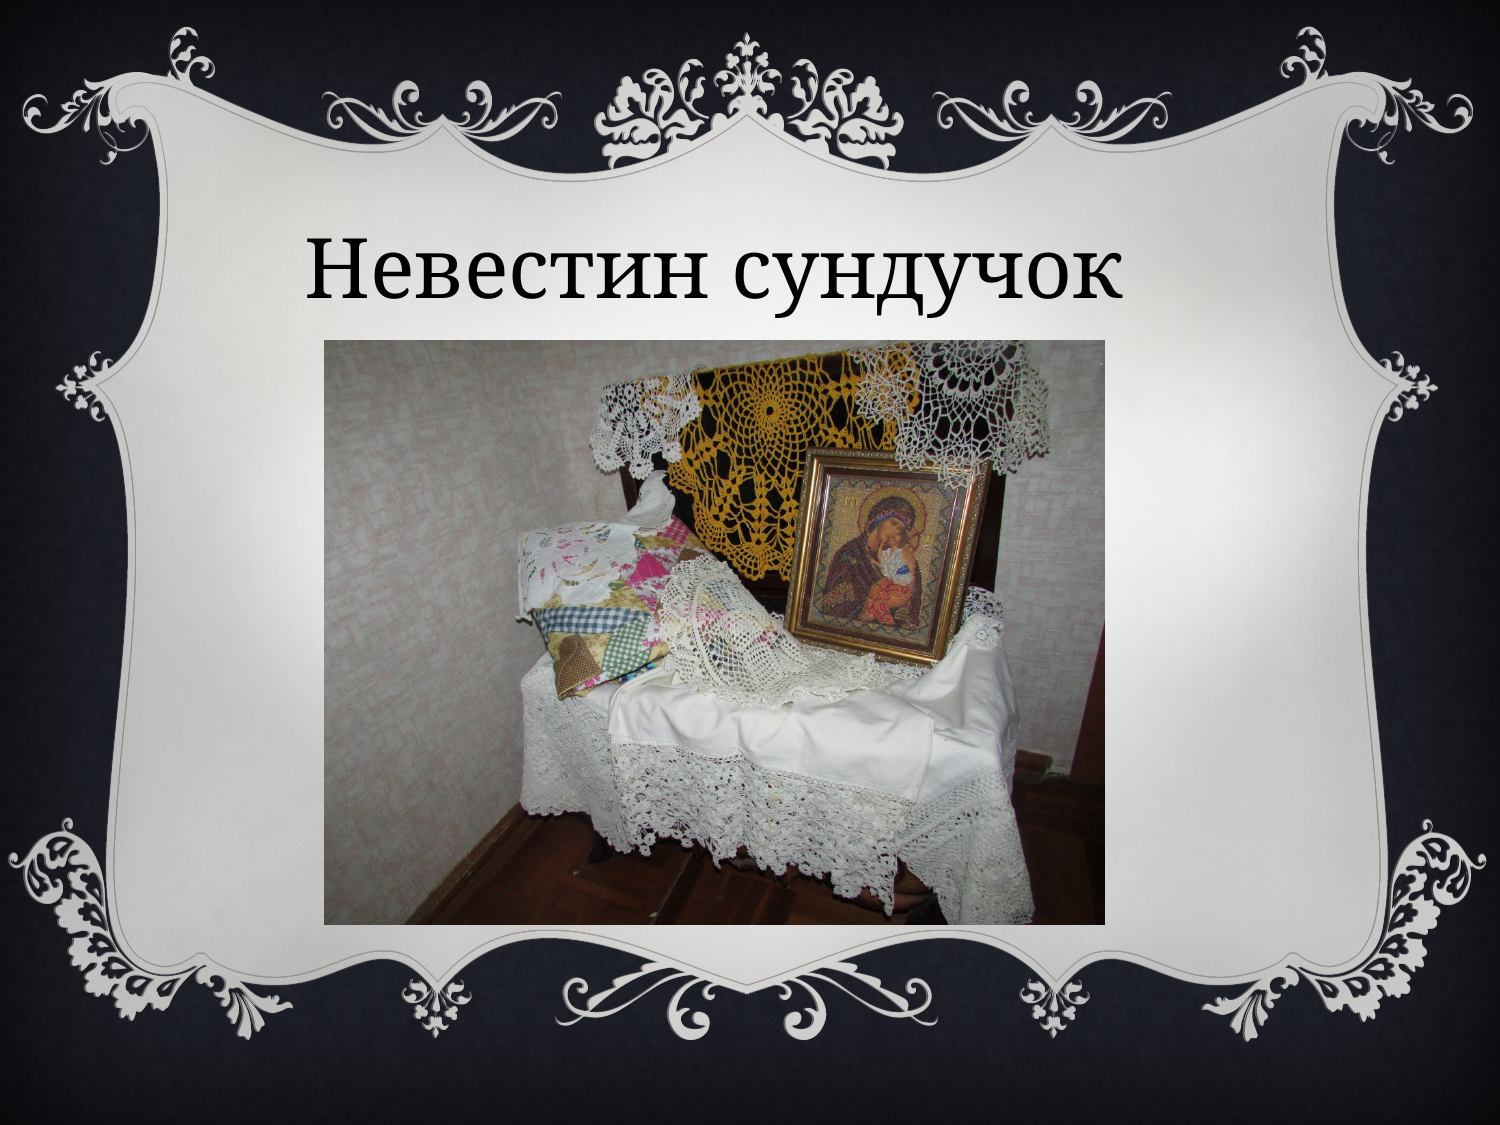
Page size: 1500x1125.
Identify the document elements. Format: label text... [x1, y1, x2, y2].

picture [0, 0, 1500, 1125]
text_box Невестин сундучок [242, 208, 1187, 323]
